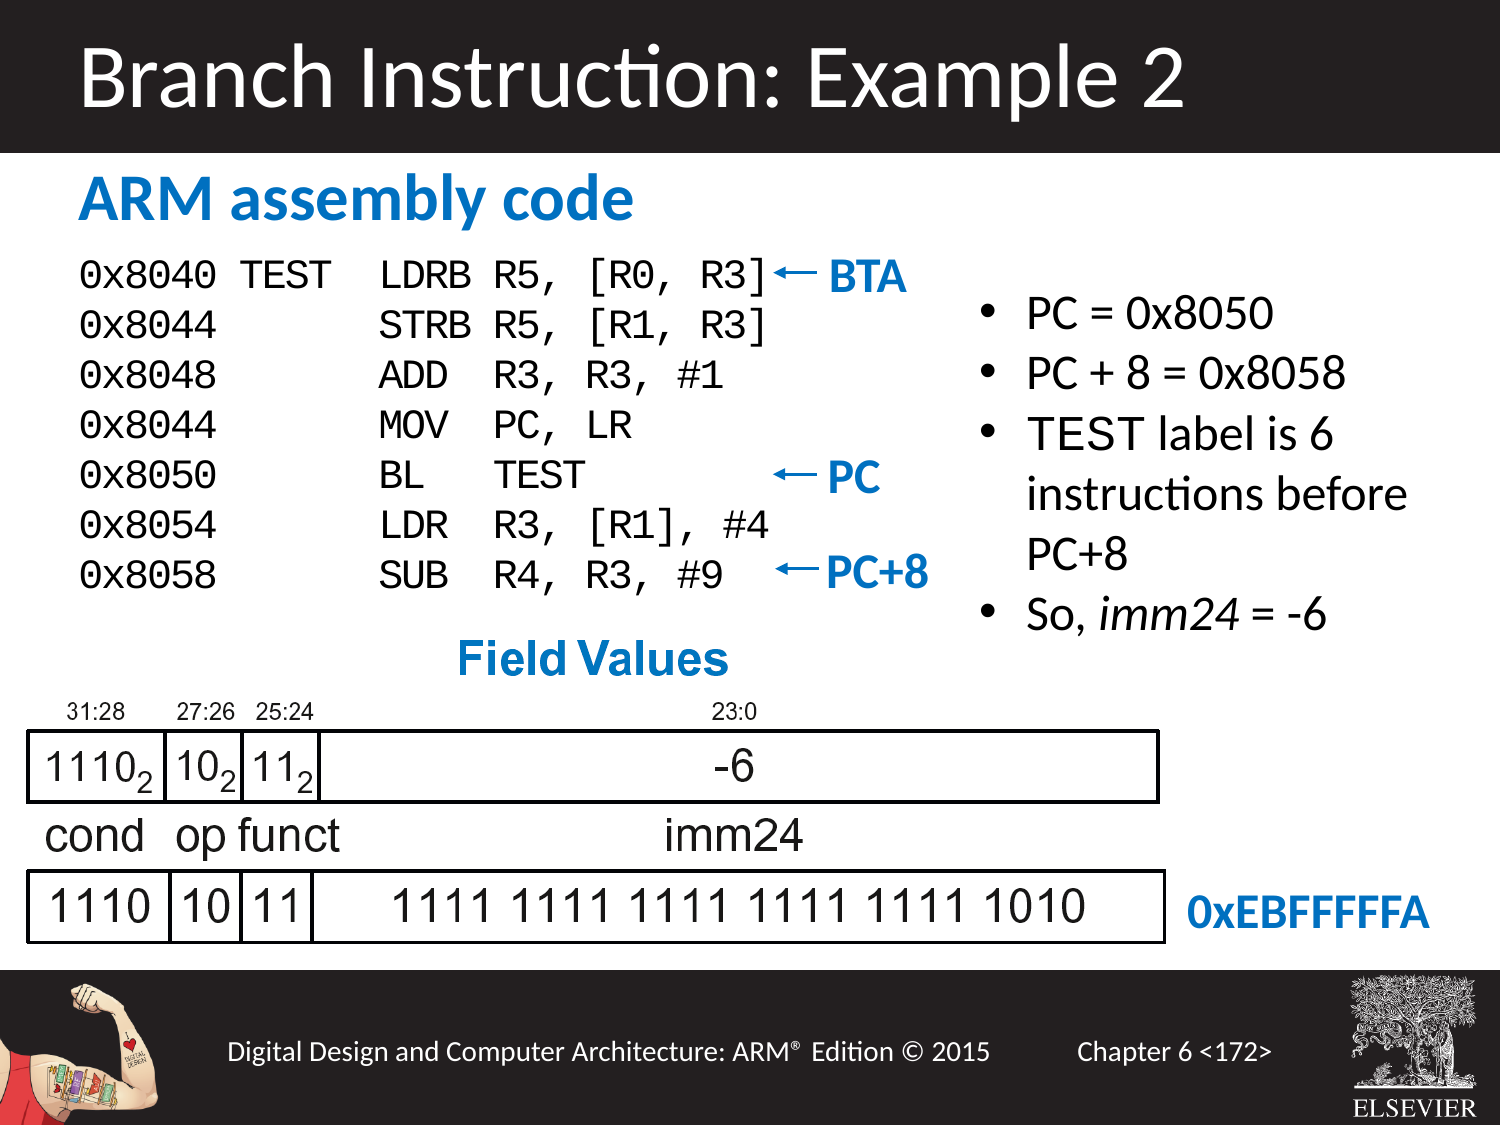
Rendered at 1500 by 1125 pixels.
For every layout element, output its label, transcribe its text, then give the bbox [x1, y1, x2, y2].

text_box 0xEBFFFFFA [1182, 871, 1500, 946]
text_box PC = 0x8050 PC + 8 = 0x8058 TEST label is 6 instructions before PC+8 So, imm24 = -6 [964, 272, 1477, 648]
picture [0, 979, 163, 1125]
picture [1350, 974, 1477, 1117]
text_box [0, 590, 1179, 947]
text_box ARM assembly code 0x8040 TEST LDRB R5, [R0, R3] 0x8044 STRB R5, [R1, R3] 0x8048 ADD R3, R3, #1 0x8044 MOV PC, LR 0x8050 BL TEST 0x8054 LDR R3, [R1], #4 0x8058 SUB R4, R3, #9 [63, 146, 1377, 589]
text_box Branch Instruction: Example 2 [63, 8, 1488, 133]
text_box PC [813, 436, 896, 512]
text_box PC+8 [811, 530, 945, 589]
text_box BTA [814, 234, 922, 310]
